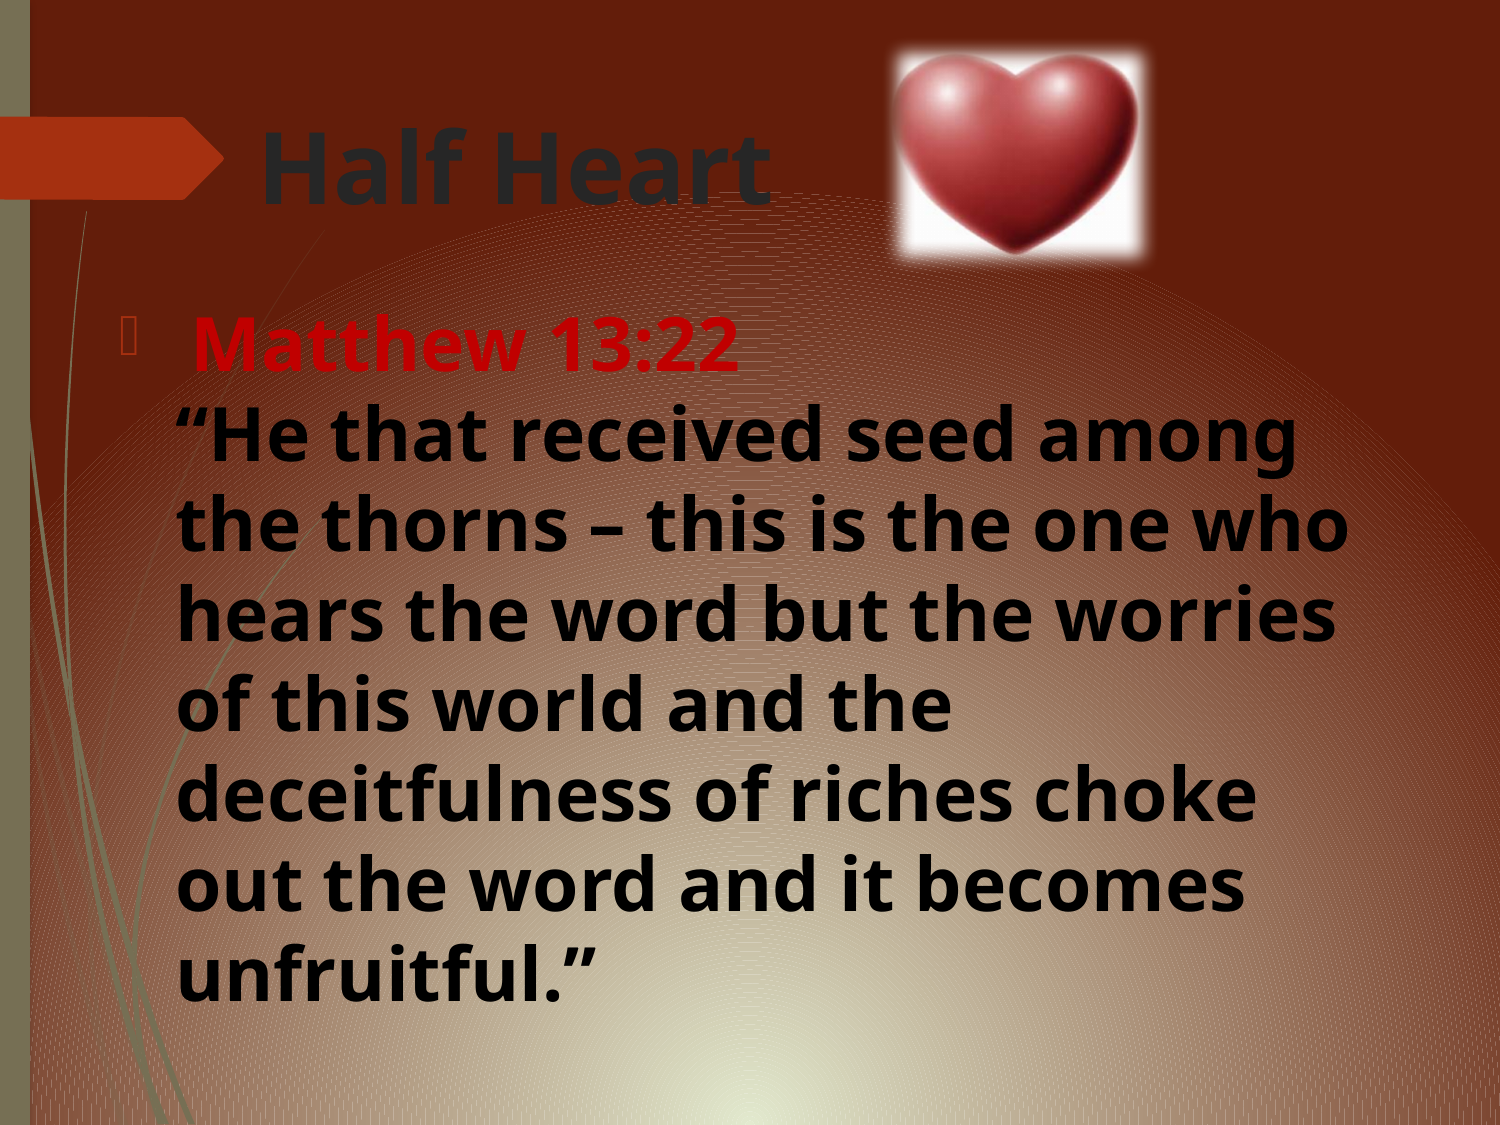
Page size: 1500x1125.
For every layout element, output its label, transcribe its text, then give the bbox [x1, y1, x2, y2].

picture [880, 35, 1162, 276]
title Half Heart [242, 96, 1324, 288]
list Matthew 13:22 “He that received seed among the thorns – this is the one who hears the word but the worries of this world and the deceitfulness of riches choke out the word and it becomes unfruitful.” [104, 288, 1423, 1107]
